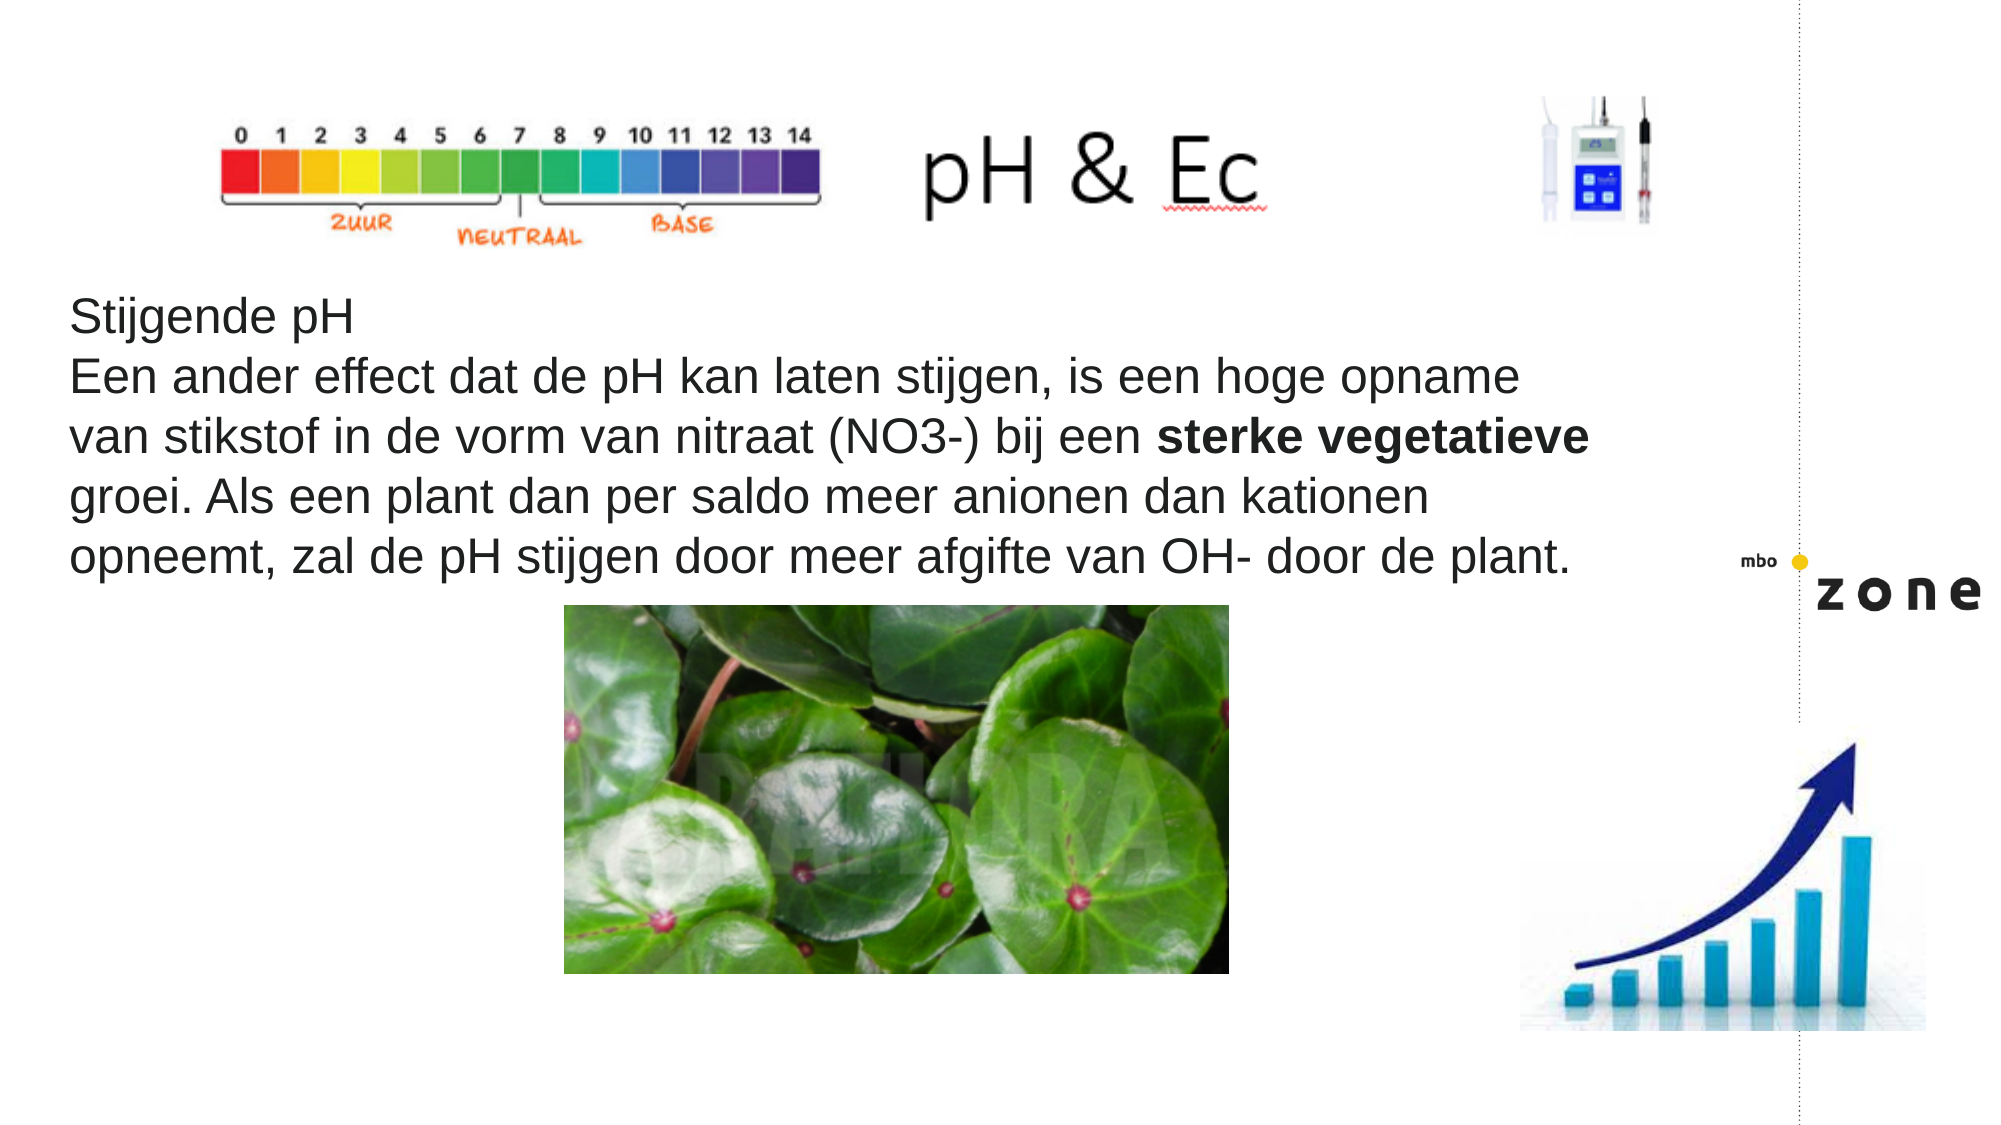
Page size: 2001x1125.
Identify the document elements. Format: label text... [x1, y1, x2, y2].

picture [155, 0, 2001, 1125]
picture [564, 605, 1229, 974]
list Stijgende pH Een ander effect dat de pH kan laten stijgen, is een hoge opname van stikstof in de vorm van nitraat (NO3-) bij een sterke vegetatieve groei. Als een plant dan per saldo meer anionen dan kationen opneemt, zal de pH stijgen door meer afgifte van OH- door de plant. [69, 283, 1607, 998]
